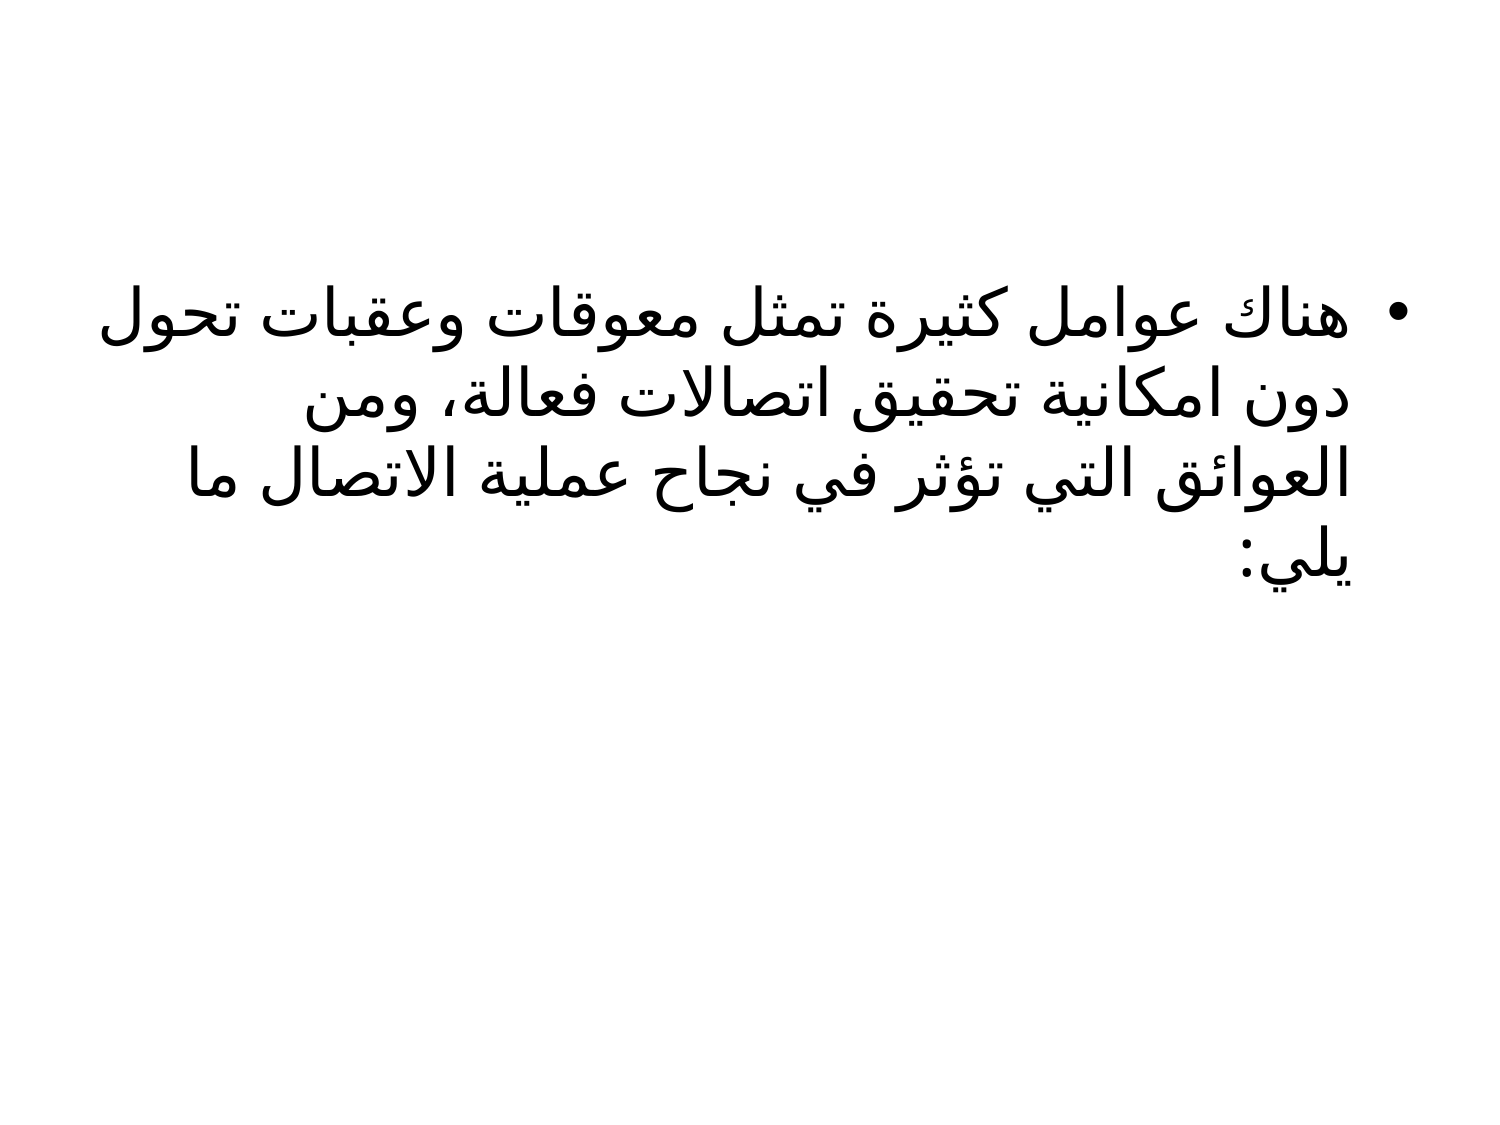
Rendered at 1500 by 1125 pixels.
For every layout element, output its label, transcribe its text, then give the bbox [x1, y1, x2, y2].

list هناك عوامل كثيرة تمثل معوقات وعقبات تحول دون امكانية تحقيق اتصالات فعالة، ومن العوائق التي تؤثر في نجاح عملية الاتصال ما يلي: [75, 262, 1425, 1005]
